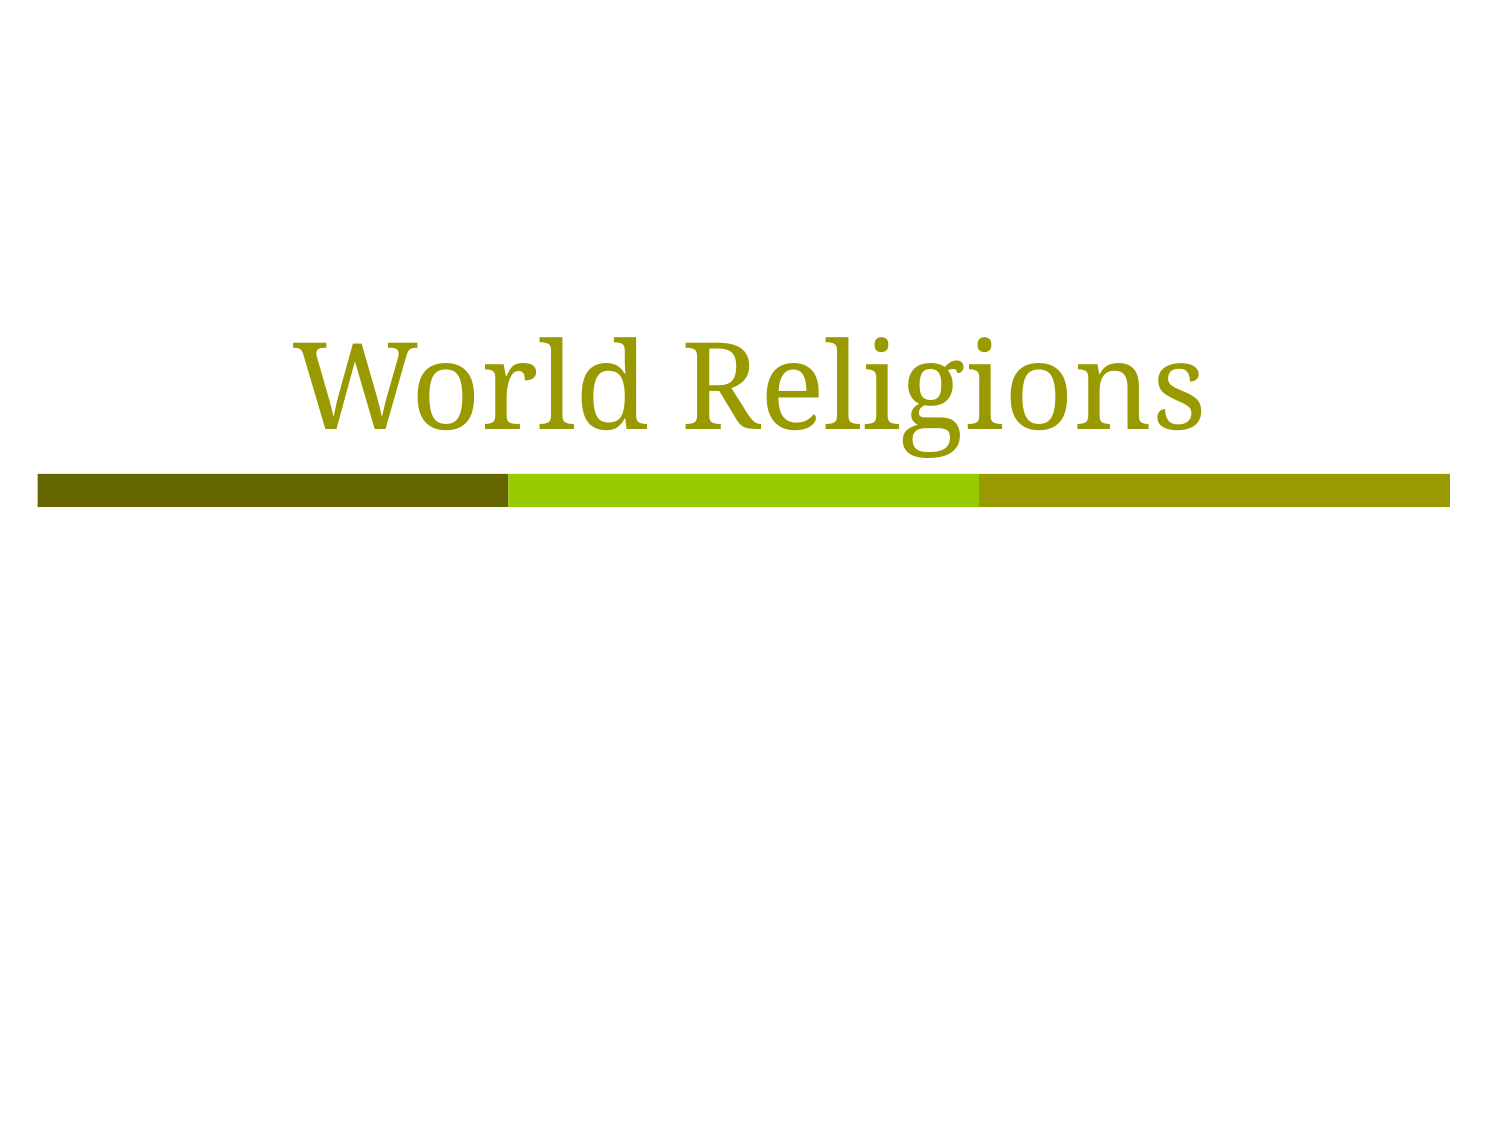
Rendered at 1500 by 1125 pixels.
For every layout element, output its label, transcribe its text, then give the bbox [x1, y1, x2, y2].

title World Religions [112, 112, 1388, 462]
